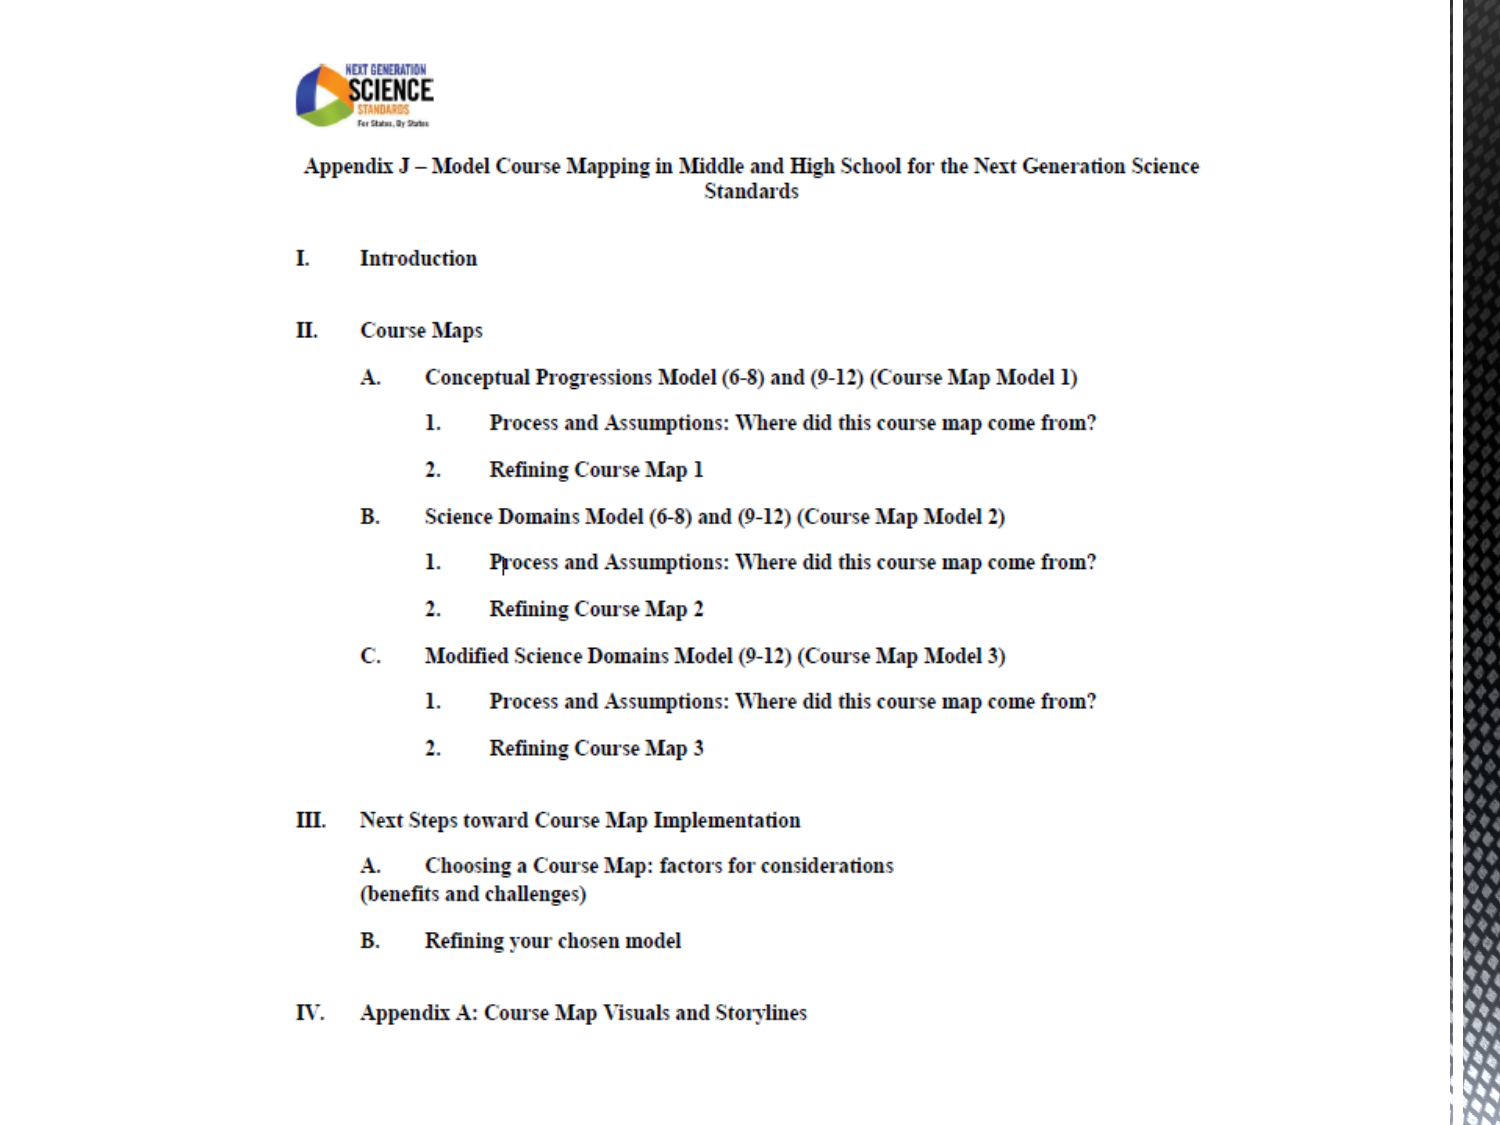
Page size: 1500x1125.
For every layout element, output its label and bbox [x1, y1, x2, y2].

picture [1447, 0, 1500, 1125]
picture [229, 39, 1271, 1086]
